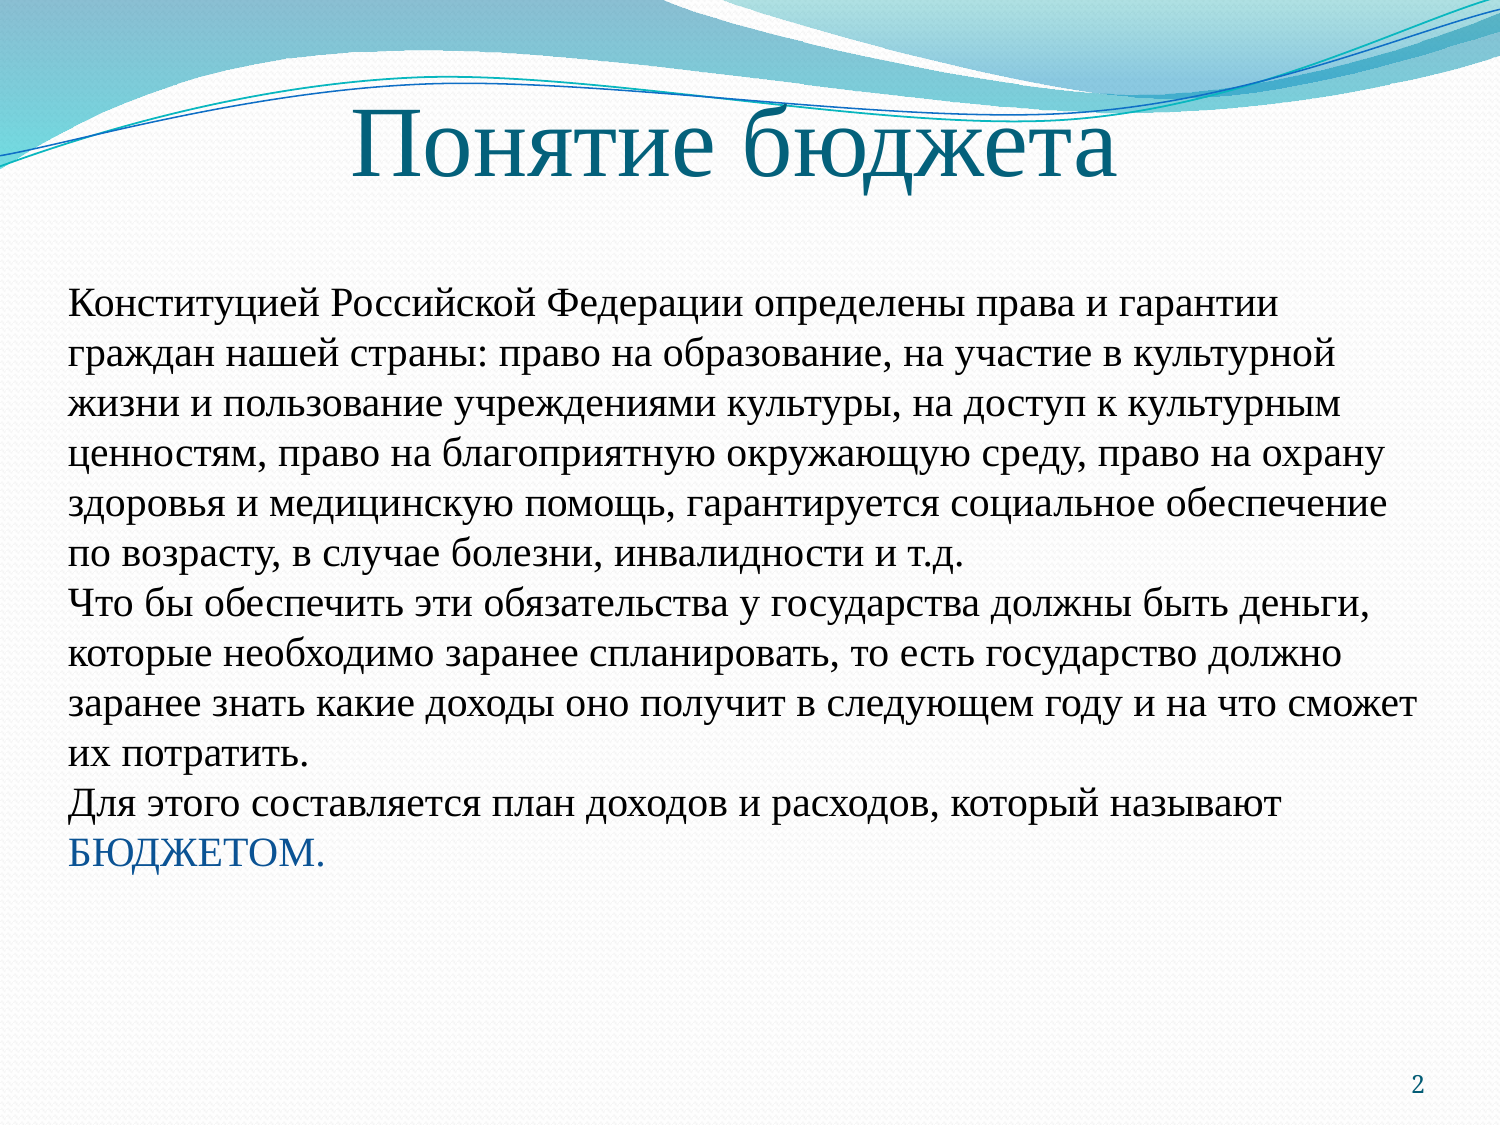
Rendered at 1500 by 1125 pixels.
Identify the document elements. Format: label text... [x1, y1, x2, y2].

text_box Конституцией Российской Федерации определены права и гарантии граждан нашей страны: право на образование, на участие в культурной жизни и пользование учреждениями культуры, на доступ к культурным ценностям, право на благоприятную окружающую среду, право на охрану здоровья и медицинскую помощь, гарантируется социальное обеспечение по возрасту, в случае болезни, инвалидности и т.д. Что бы обеспечить эти обязательства у государства должны быть деньги, которые необходимо заранее спланировать, то есть государство должно заранее знать какие доходы оно получит в следующем году и на что сможет их потратить. Для этого составляется план доходов и расходов, который называют БЮДЖЕТОМ. [53, 267, 1447, 883]
title Понятие бюджета [53, 66, 1416, 197]
slide_number 2 [1299, 1042, 1425, 1103]
